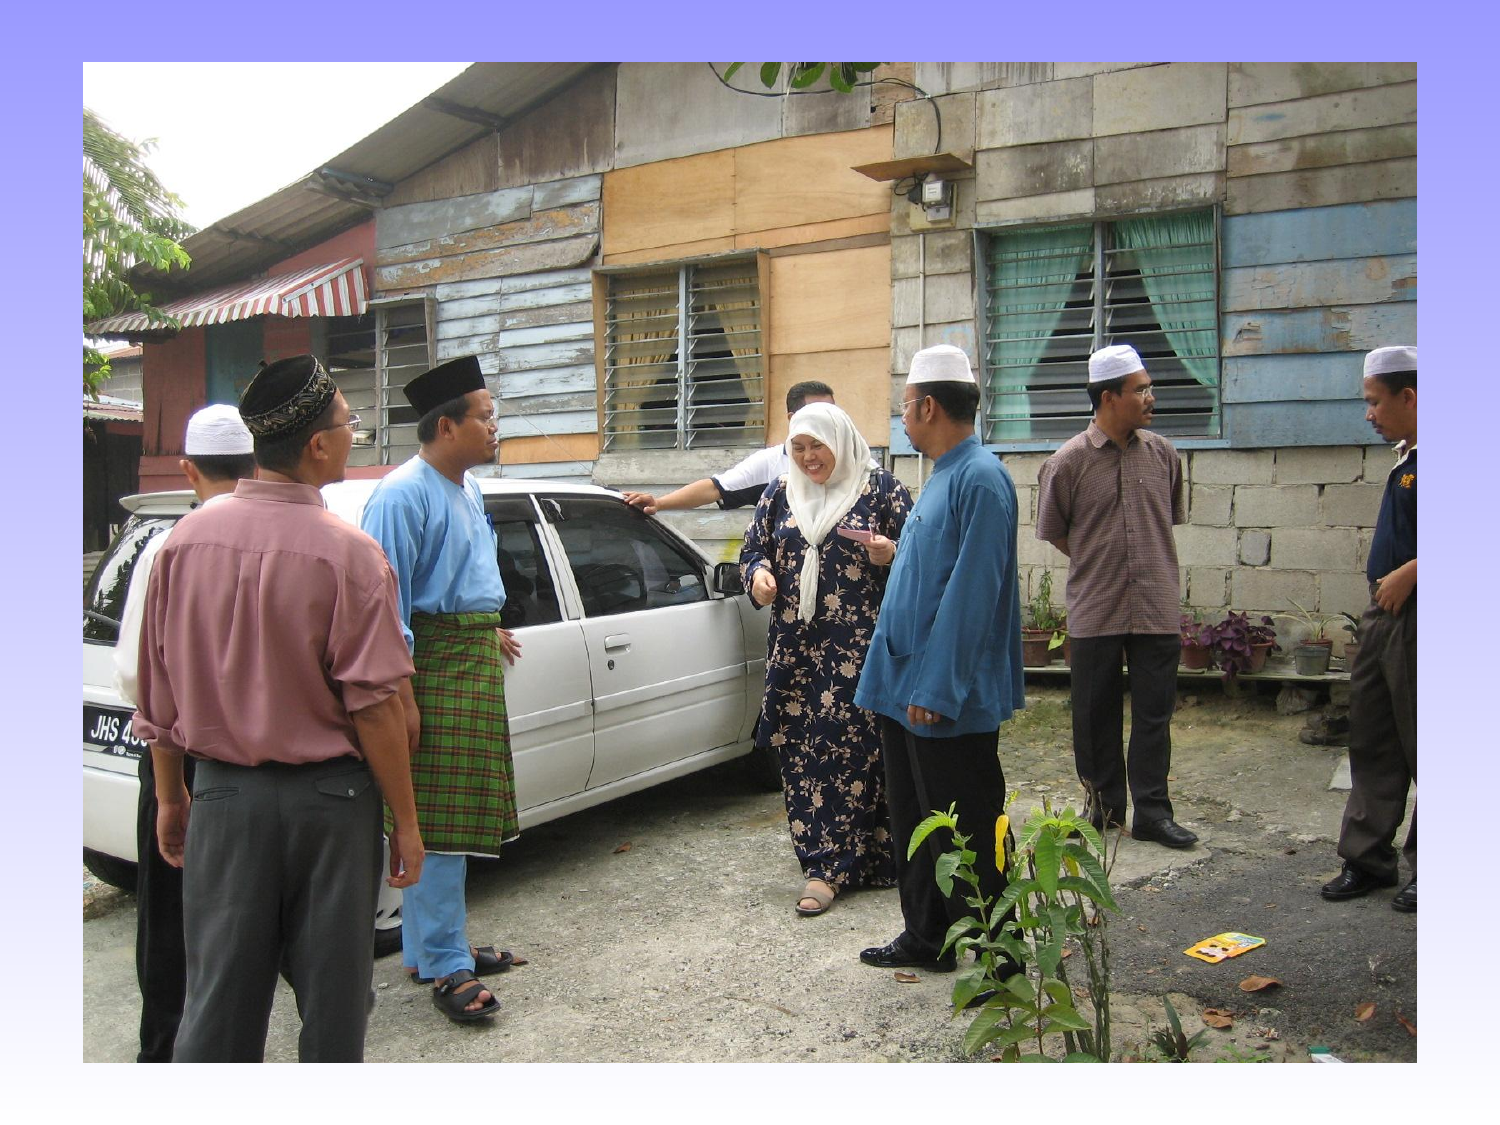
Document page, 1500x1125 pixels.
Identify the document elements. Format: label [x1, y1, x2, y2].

picture [83, 62, 1417, 1063]
